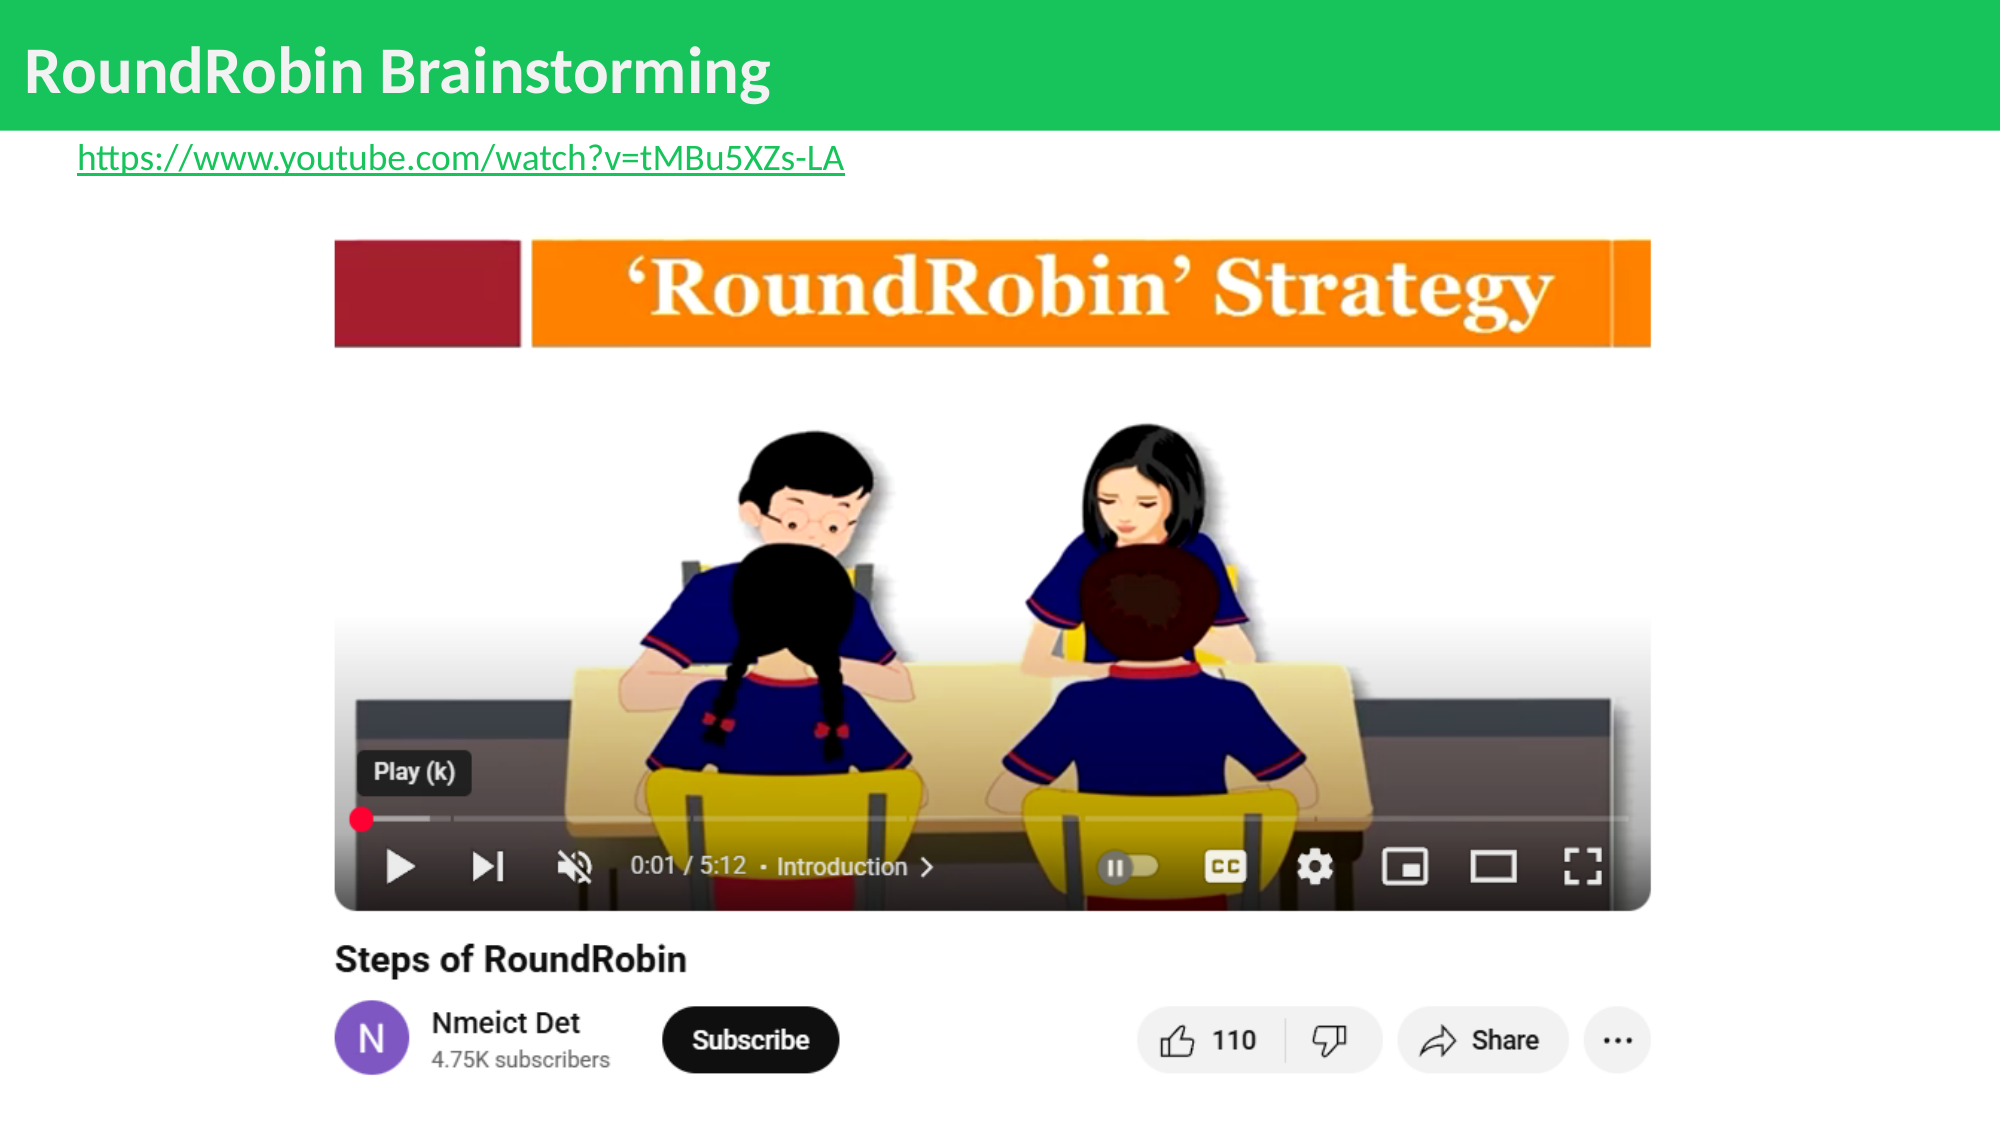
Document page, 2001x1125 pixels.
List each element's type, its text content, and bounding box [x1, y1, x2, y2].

list https://www.youtube.com/watch?v=tMBu5XZs-LA [24, 130, 1038, 224]
title RoundRobin Brainstorming [16, 13, 1976, 131]
picture [329, 223, 1663, 1084]
